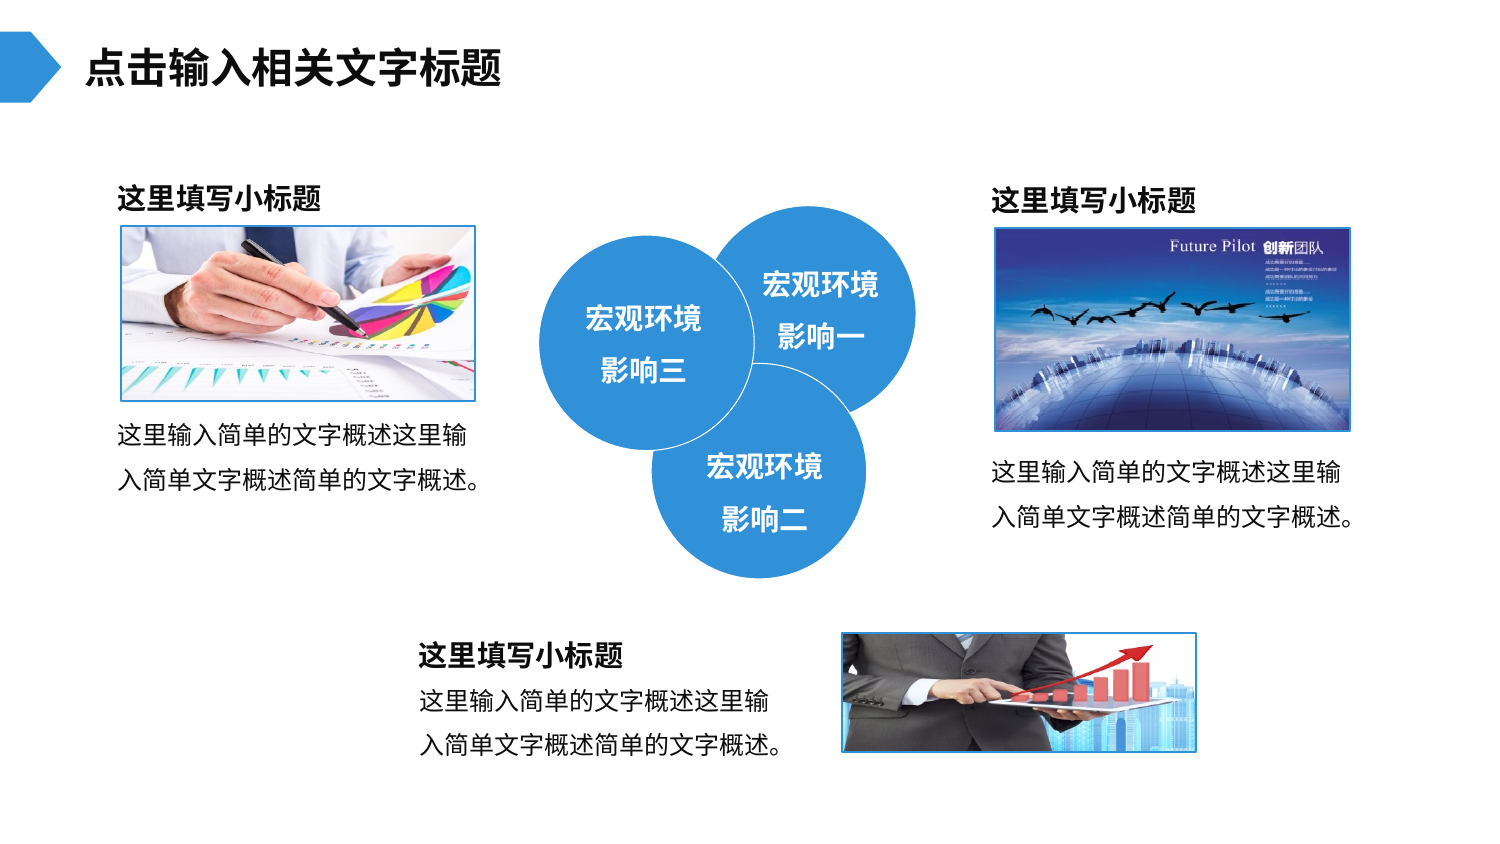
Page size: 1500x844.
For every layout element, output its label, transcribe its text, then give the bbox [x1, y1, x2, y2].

text_box [536, 232, 757, 453]
text_box [119, 224, 478, 403]
text_box [714, 203, 891, 296]
text_box 这里输入简单的文字概述这里输入简单文字概述简单的文字概述。 [971, 431, 1365, 542]
text_box 这里输入简单的文字概述这里输入简单文字概述简单的文字概述。 [97, 394, 490, 505]
text_box 这里填写小标题 [97, 171, 405, 226]
text_box 宏观环境 影响二 [691, 423, 839, 544]
text_box [649, 361, 869, 581]
text_box [993, 226, 1352, 434]
text_box 这里输入简单的文字概述这里输入简单文字概述简单的文字概述。 [399, 660, 793, 770]
text_box 这里填写小标题 [971, 173, 1279, 228]
text_box [840, 631, 1199, 754]
text_box 宏观环境 影响三 [570, 275, 718, 395]
text_box 这里填写小标题 [398, 629, 691, 683]
text_box 点击输入相关文字标题 [70, 34, 518, 100]
text_box [772, 245, 919, 414]
text_box 宏观环境 影响一 [747, 241, 895, 361]
text_box [0, 29, 63, 105]
